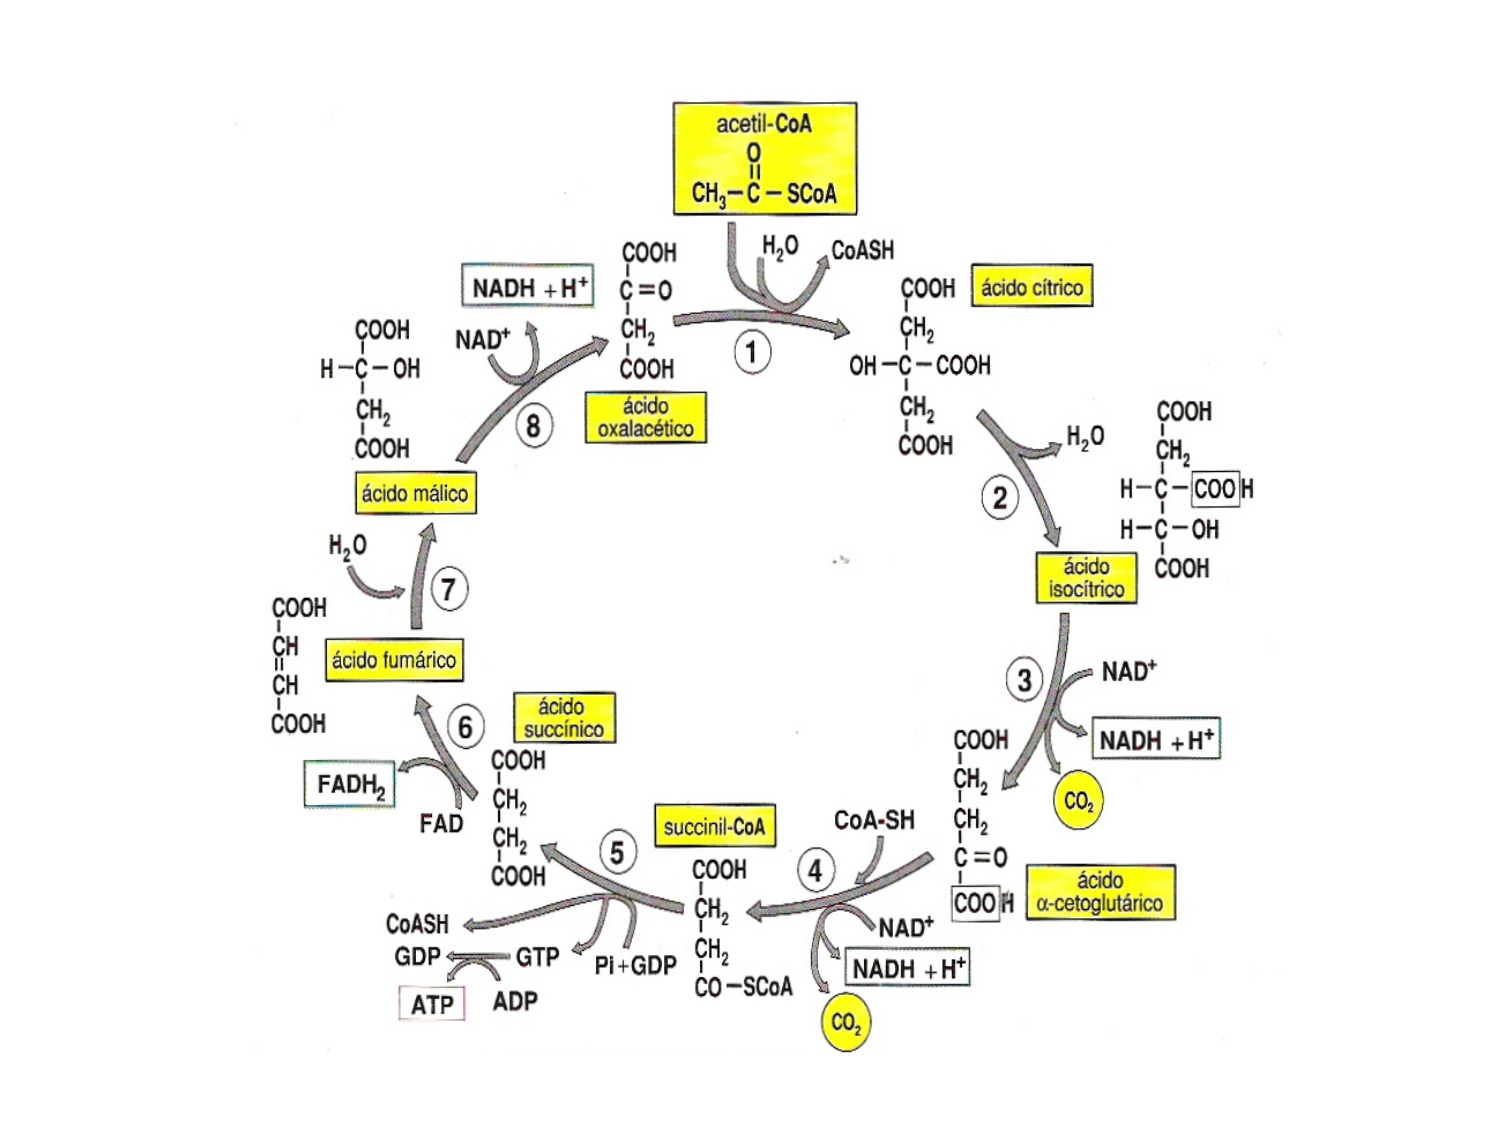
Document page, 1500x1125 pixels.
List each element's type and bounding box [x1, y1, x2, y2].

list [222, 93, 1290, 1055]
